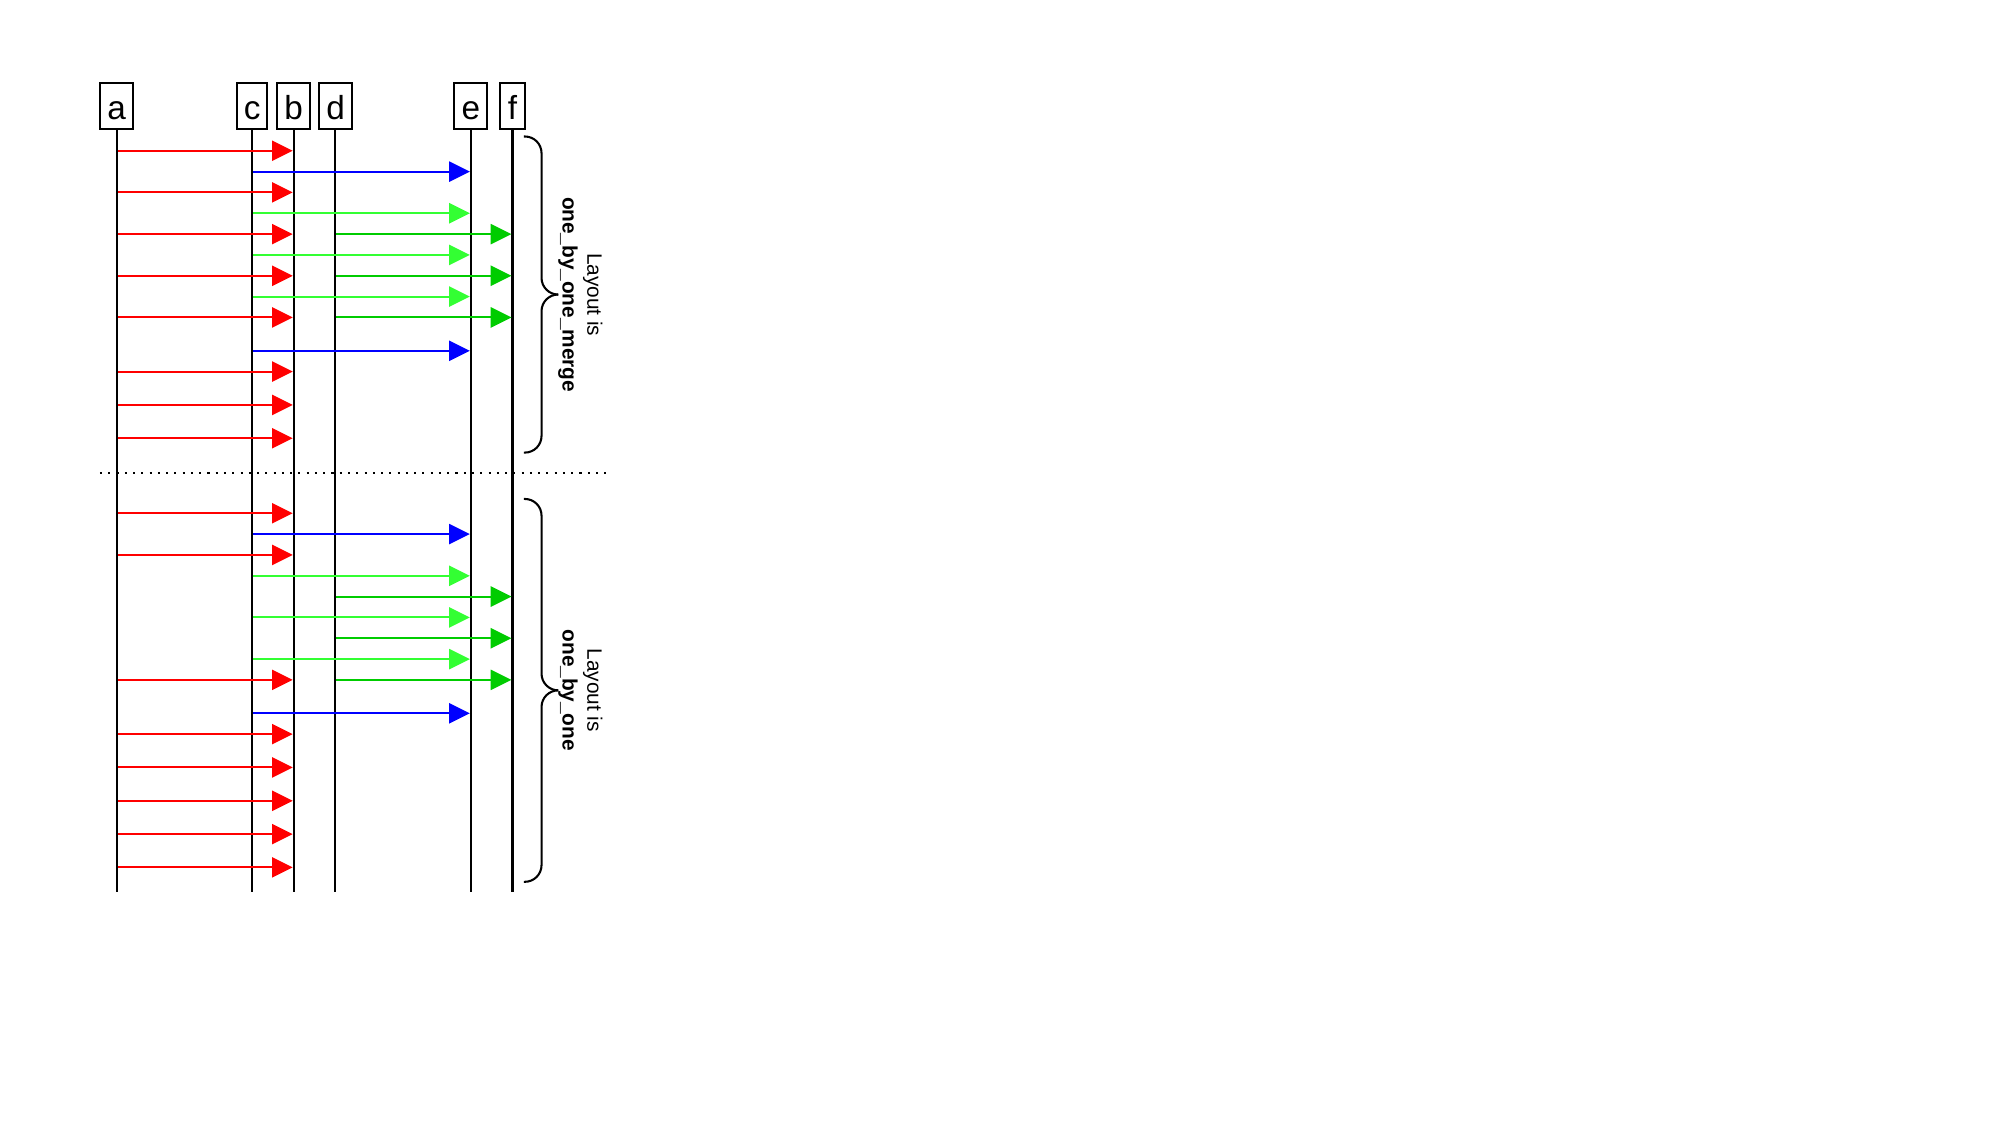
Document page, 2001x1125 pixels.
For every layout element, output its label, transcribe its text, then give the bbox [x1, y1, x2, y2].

text_box [523, 689, 559, 883]
text_box c [237, 83, 267, 130]
text_box [523, 135, 558, 294]
text_box a [99, 83, 134, 130]
text_box e [454, 83, 488, 130]
text_box [74, 74, 636, 892]
text_box d [318, 83, 353, 130]
text_box Layout is one_by_one [560, 627, 607, 754]
text_box [523, 498, 559, 690]
text_box f [499, 83, 525, 130]
text_box [523, 293, 559, 454]
text_box b [276, 83, 311, 130]
text_box Layout is one_by_one_merge [560, 194, 607, 395]
